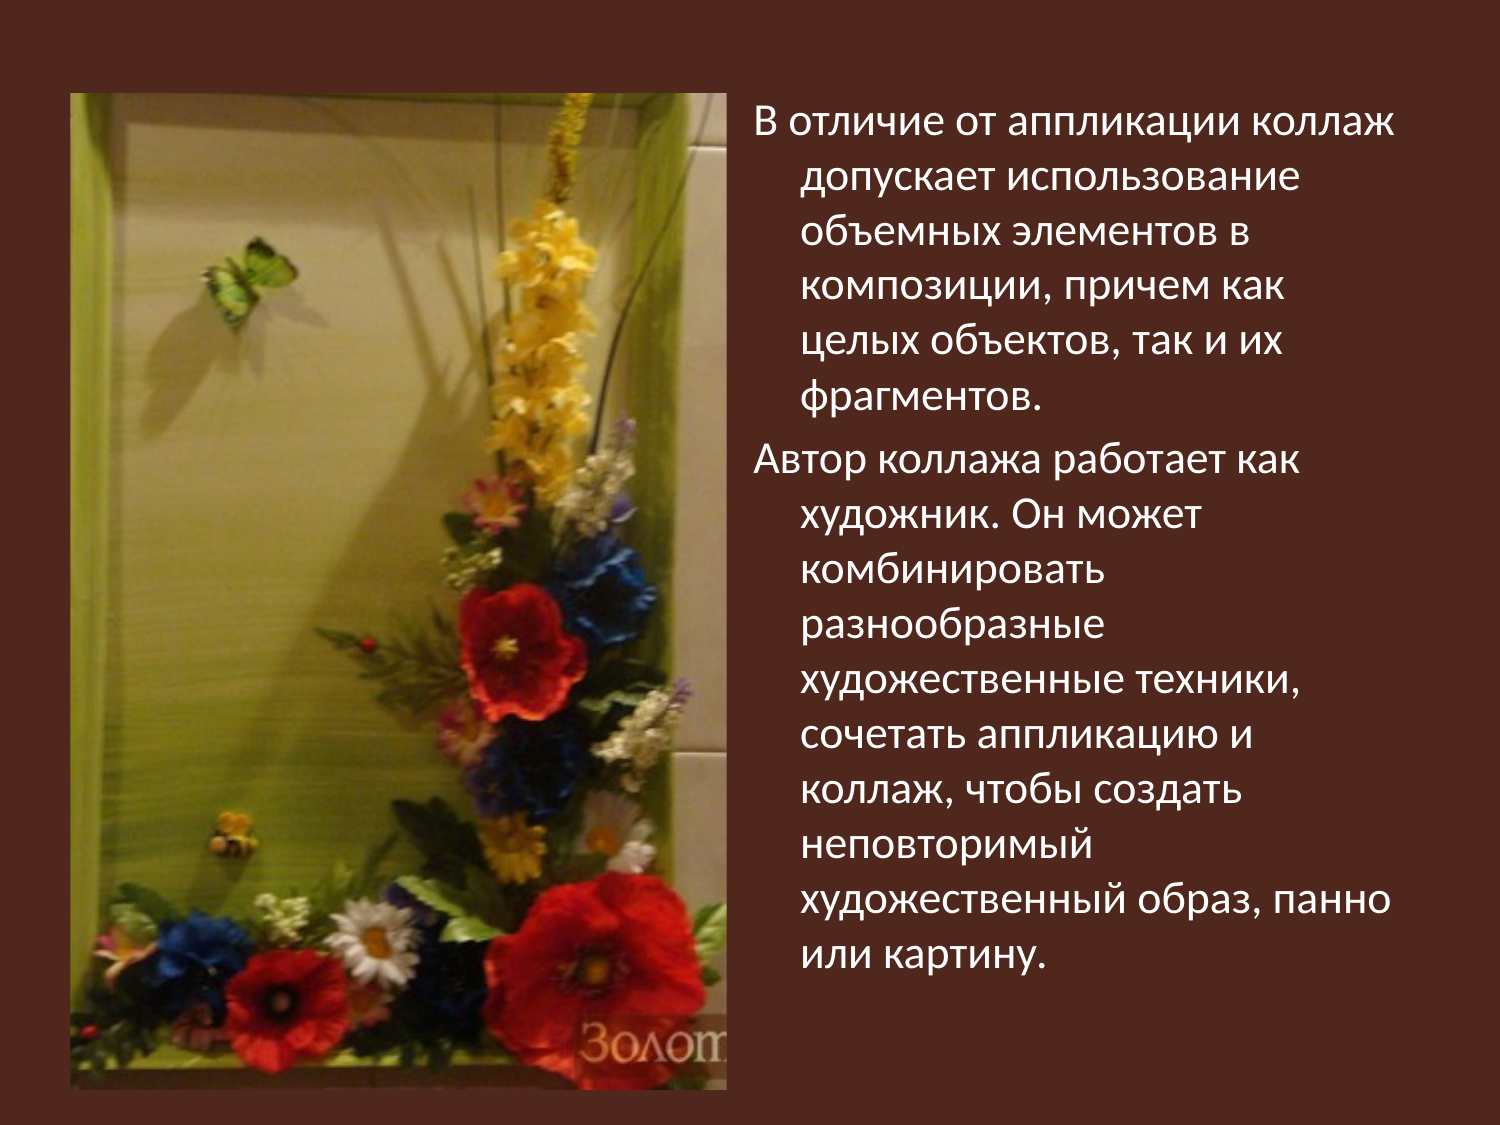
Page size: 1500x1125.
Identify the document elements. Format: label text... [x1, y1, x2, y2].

picture [70, 93, 727, 1091]
list В отличие от аппликации коллаж допускает использование объемных элементов в композиции, причем как целых объектов, так и их фрагментов. Автор коллажа работает как художник. Он может комбинировать разнообразные художественные техники, сочетать аппликацию и коллаж, чтобы создать неповторимый художественный образ, панно или картину. [738, 82, 1425, 1005]
